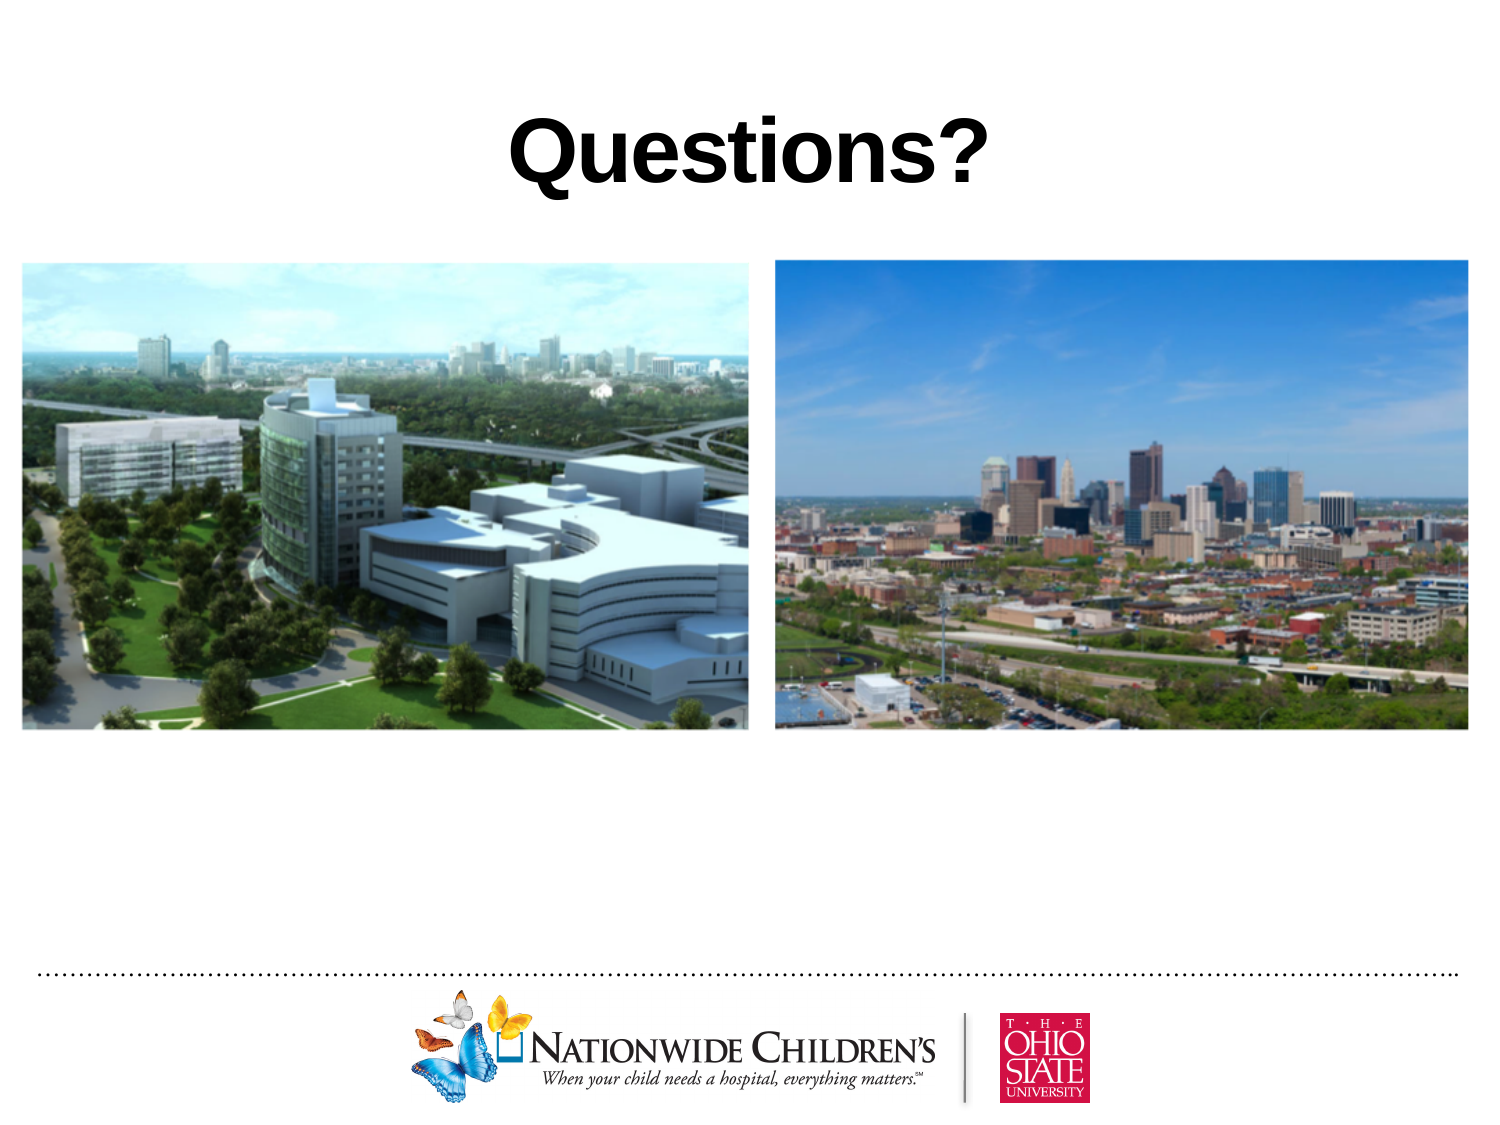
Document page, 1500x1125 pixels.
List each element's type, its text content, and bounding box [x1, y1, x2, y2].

title Questions? [75, 45, 1425, 233]
picture [774, 259, 1469, 731]
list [0, 262, 770, 731]
picture [1000, 1013, 1090, 1103]
picture [411, 990, 935, 1103]
